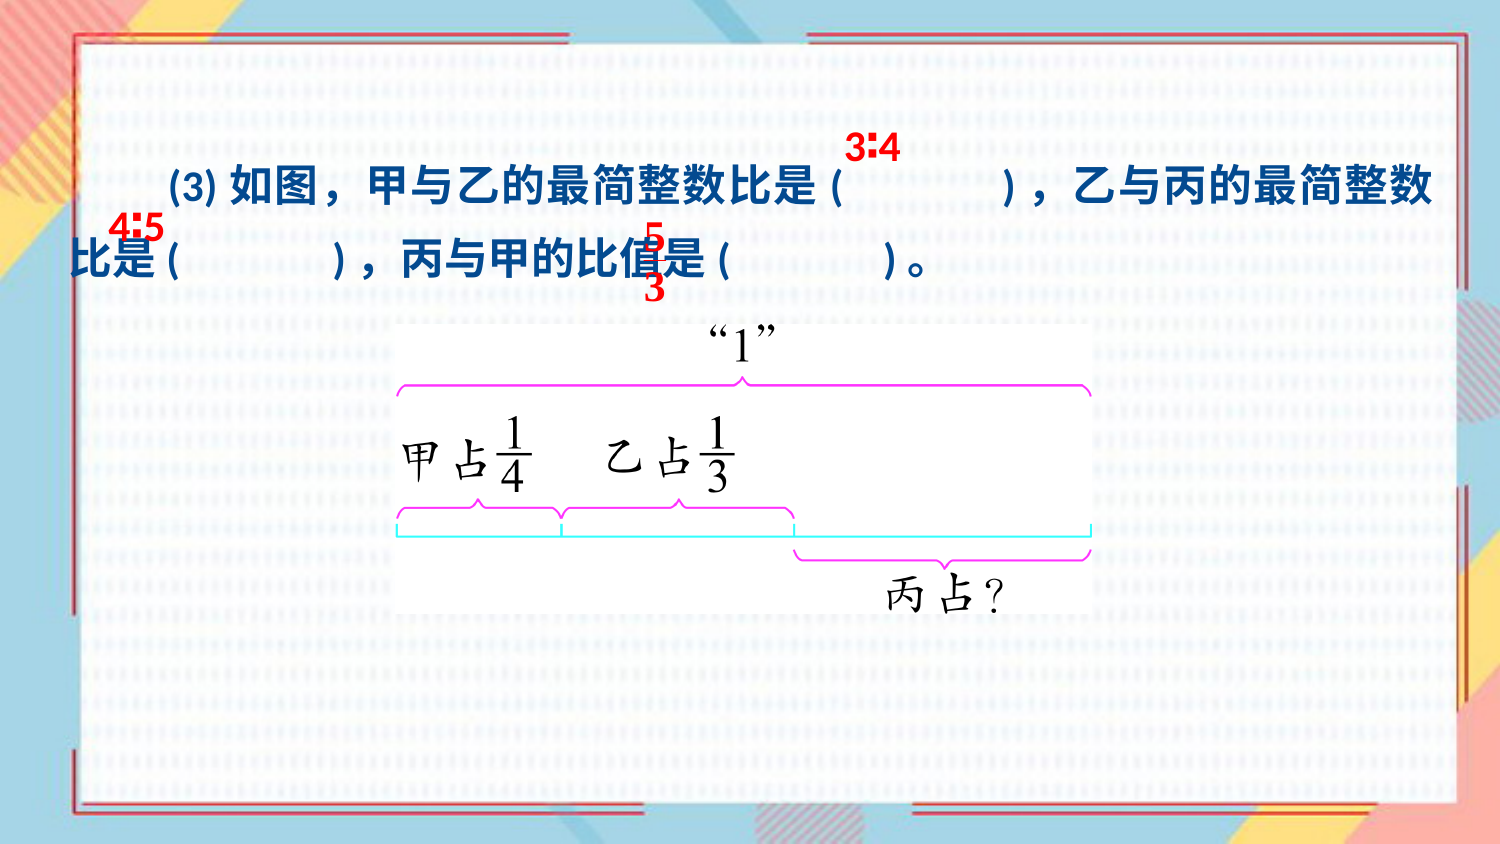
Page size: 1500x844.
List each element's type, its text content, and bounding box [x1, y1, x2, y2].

list (3)如图，甲与乙的最简整数比是( )，乙与丙的最简整数比是( )，丙与甲的比值是( )。 [53, 128, 1449, 293]
text_box 4∶5 [97, 218, 221, 282]
picture [0, 0, 1500, 844]
text_box 3∶4 [832, 138, 957, 200]
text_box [643, 200, 1293, 323]
